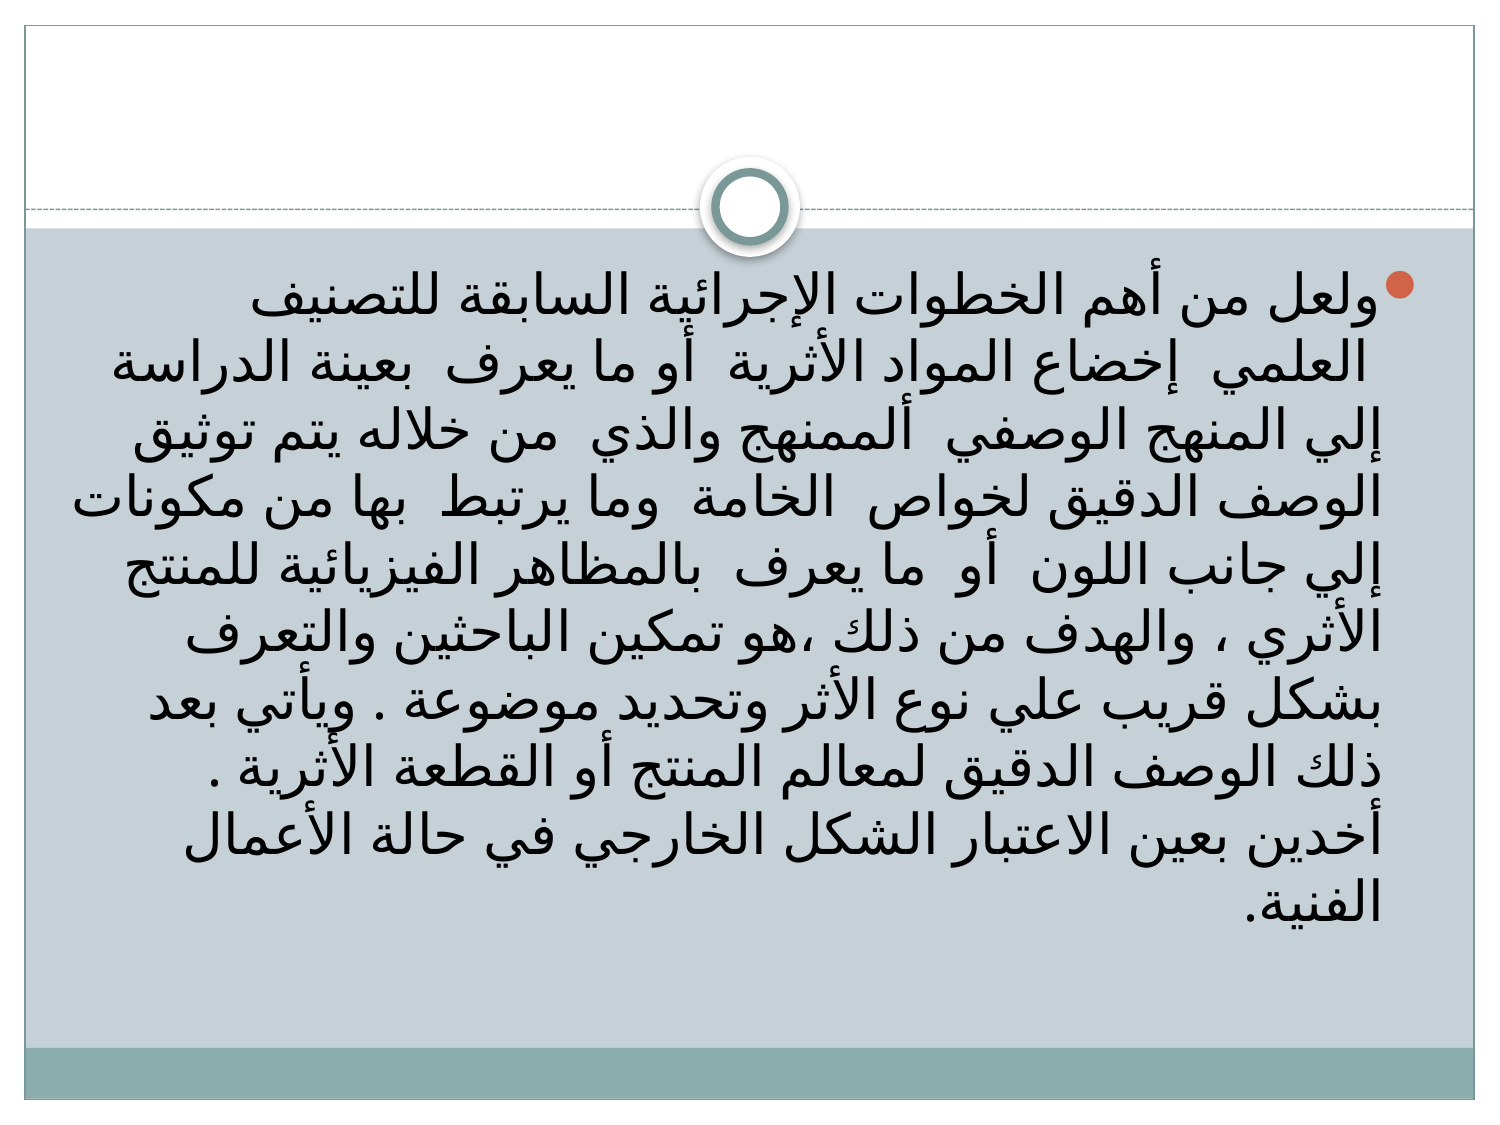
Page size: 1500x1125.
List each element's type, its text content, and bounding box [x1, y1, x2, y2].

list ولعل من أهم الخطوات الإجرائية السابقة للتصنيف العلمي إخضاع المواد الأثرية أو ما يعرف بعينة الدراسة إلي المنهج الوصفي ألممنهج والذي من خلاله يتم توثيق الوصف الدقيق لخواص الخامة وما يرتبط بها من مكونات إلي جانب اللون أو ما يعرف بالمظاهر الفيزيائية للمنتج الأثري ، والهدف من ذلك ،هو تمكين الباحثين والتعرف بشكل قريب علي نوع الأثر وتحديد موضوعة . ويأتي بعد ذلك الوصف الدقيق لمعالم المنتج أو القطعة الأثرية . أخدين بعين الاعتبار الشكل الخارجي في حالة الأعمال الفنية. [49, 250, 1445, 1001]
